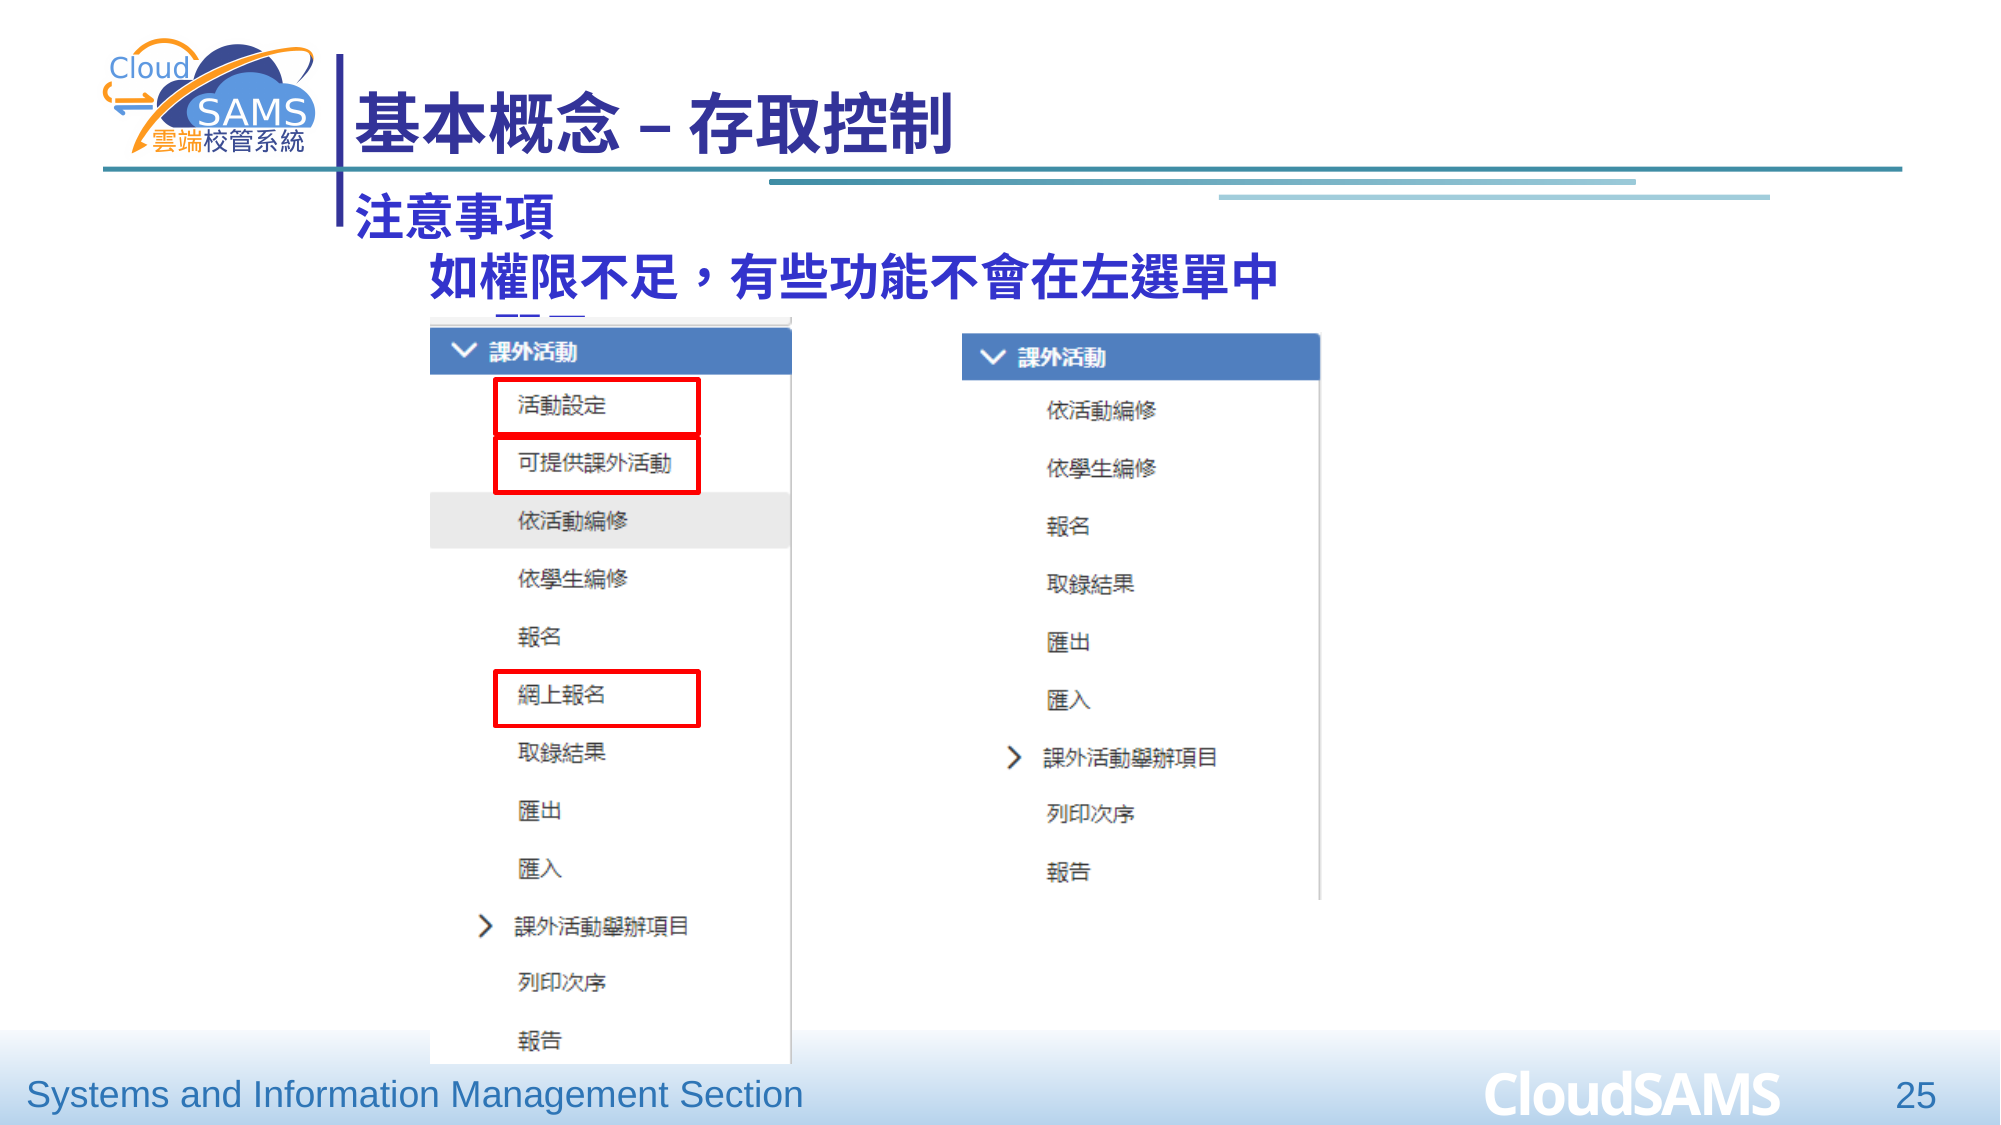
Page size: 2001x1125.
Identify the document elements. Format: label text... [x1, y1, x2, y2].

text_box 注意事項 如權限不足，有些功能不會在左選單中顯示。 [340, 178, 1340, 373]
picture [87, 7, 349, 175]
picture [962, 332, 1323, 901]
slide_number 25 [1755, 1063, 1952, 1125]
title 基本概念 – 存取控制 [340, 44, 1907, 170]
picture [430, 317, 792, 1064]
